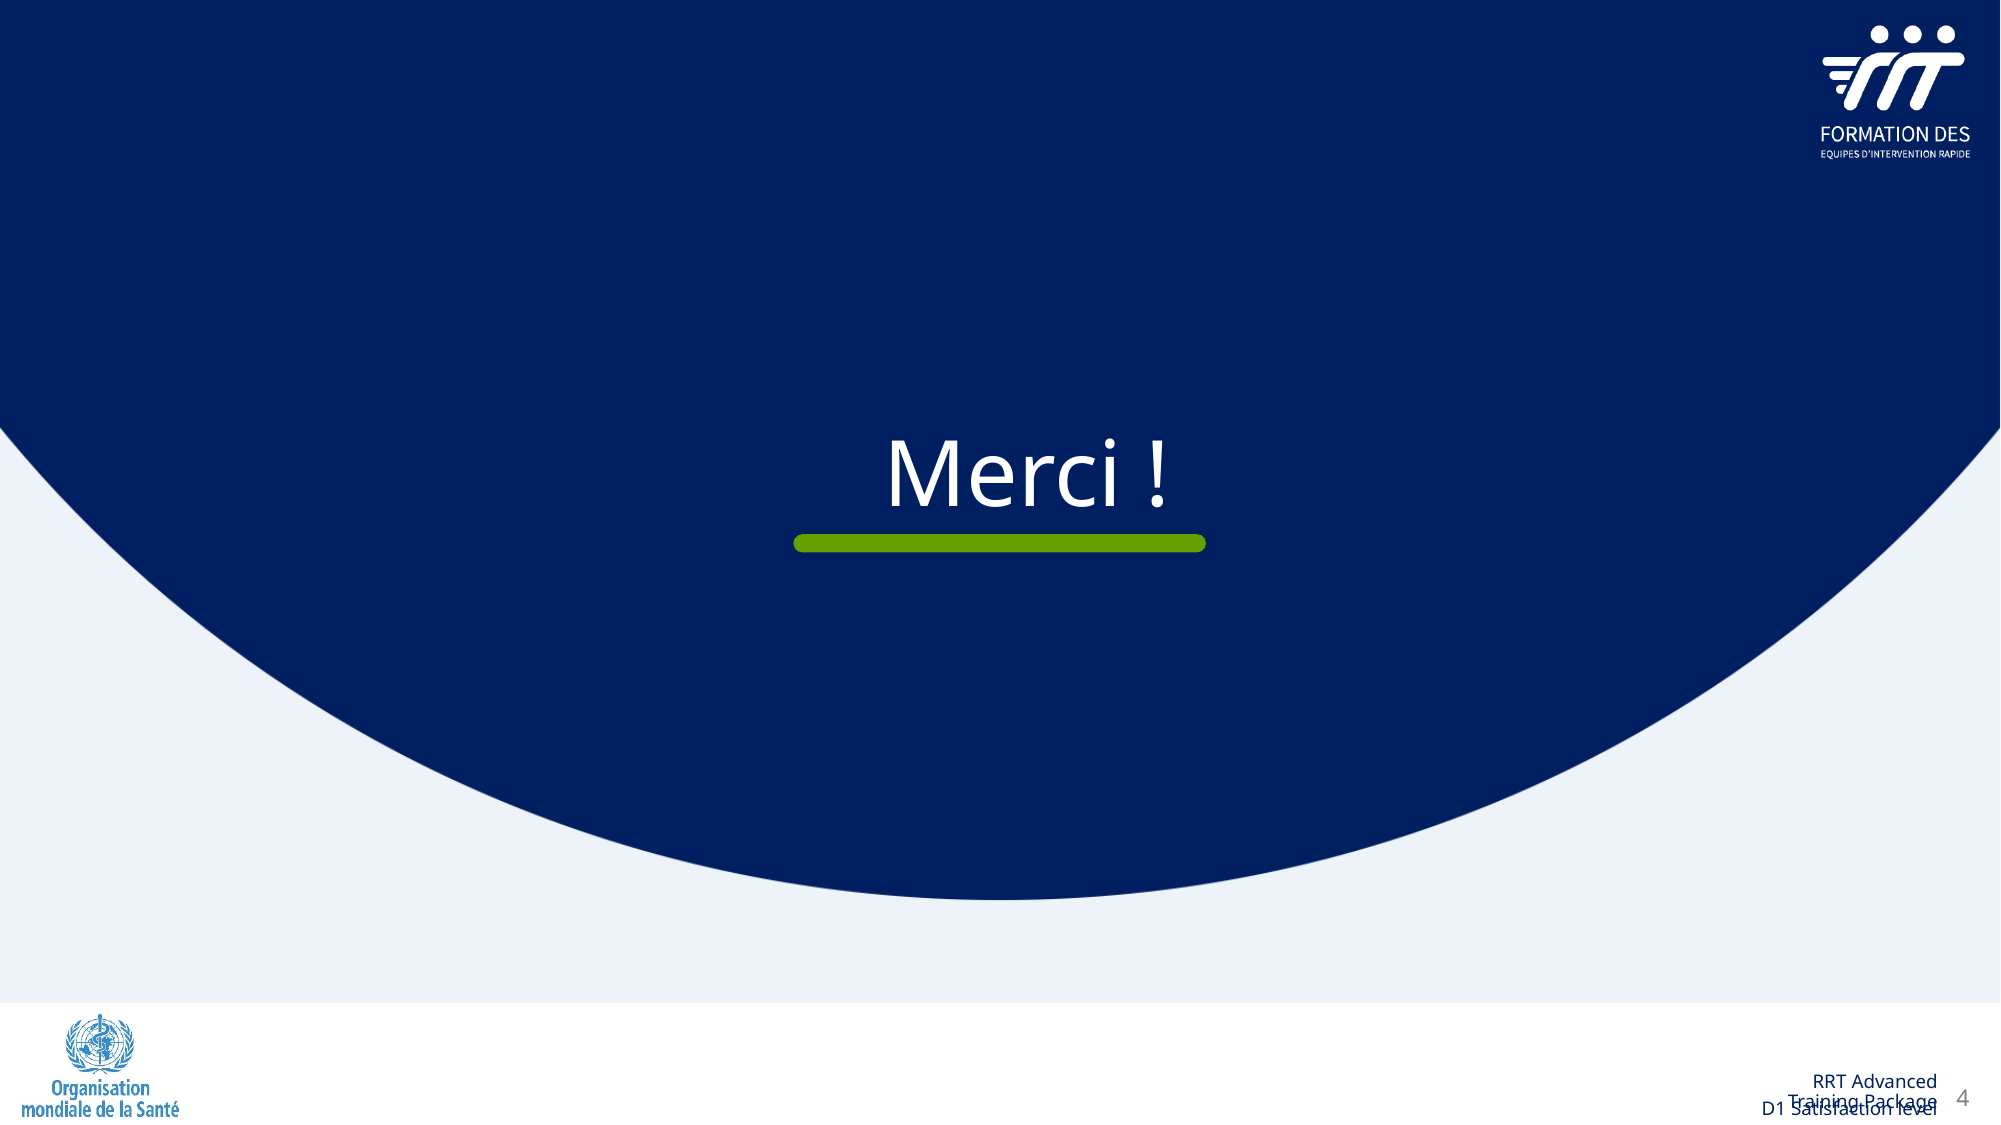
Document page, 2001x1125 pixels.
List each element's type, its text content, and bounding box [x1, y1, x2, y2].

picture [20, 1012, 180, 1118]
picture [0, 0, 2001, 1003]
list Merci ! [95, 322, 1959, 631]
